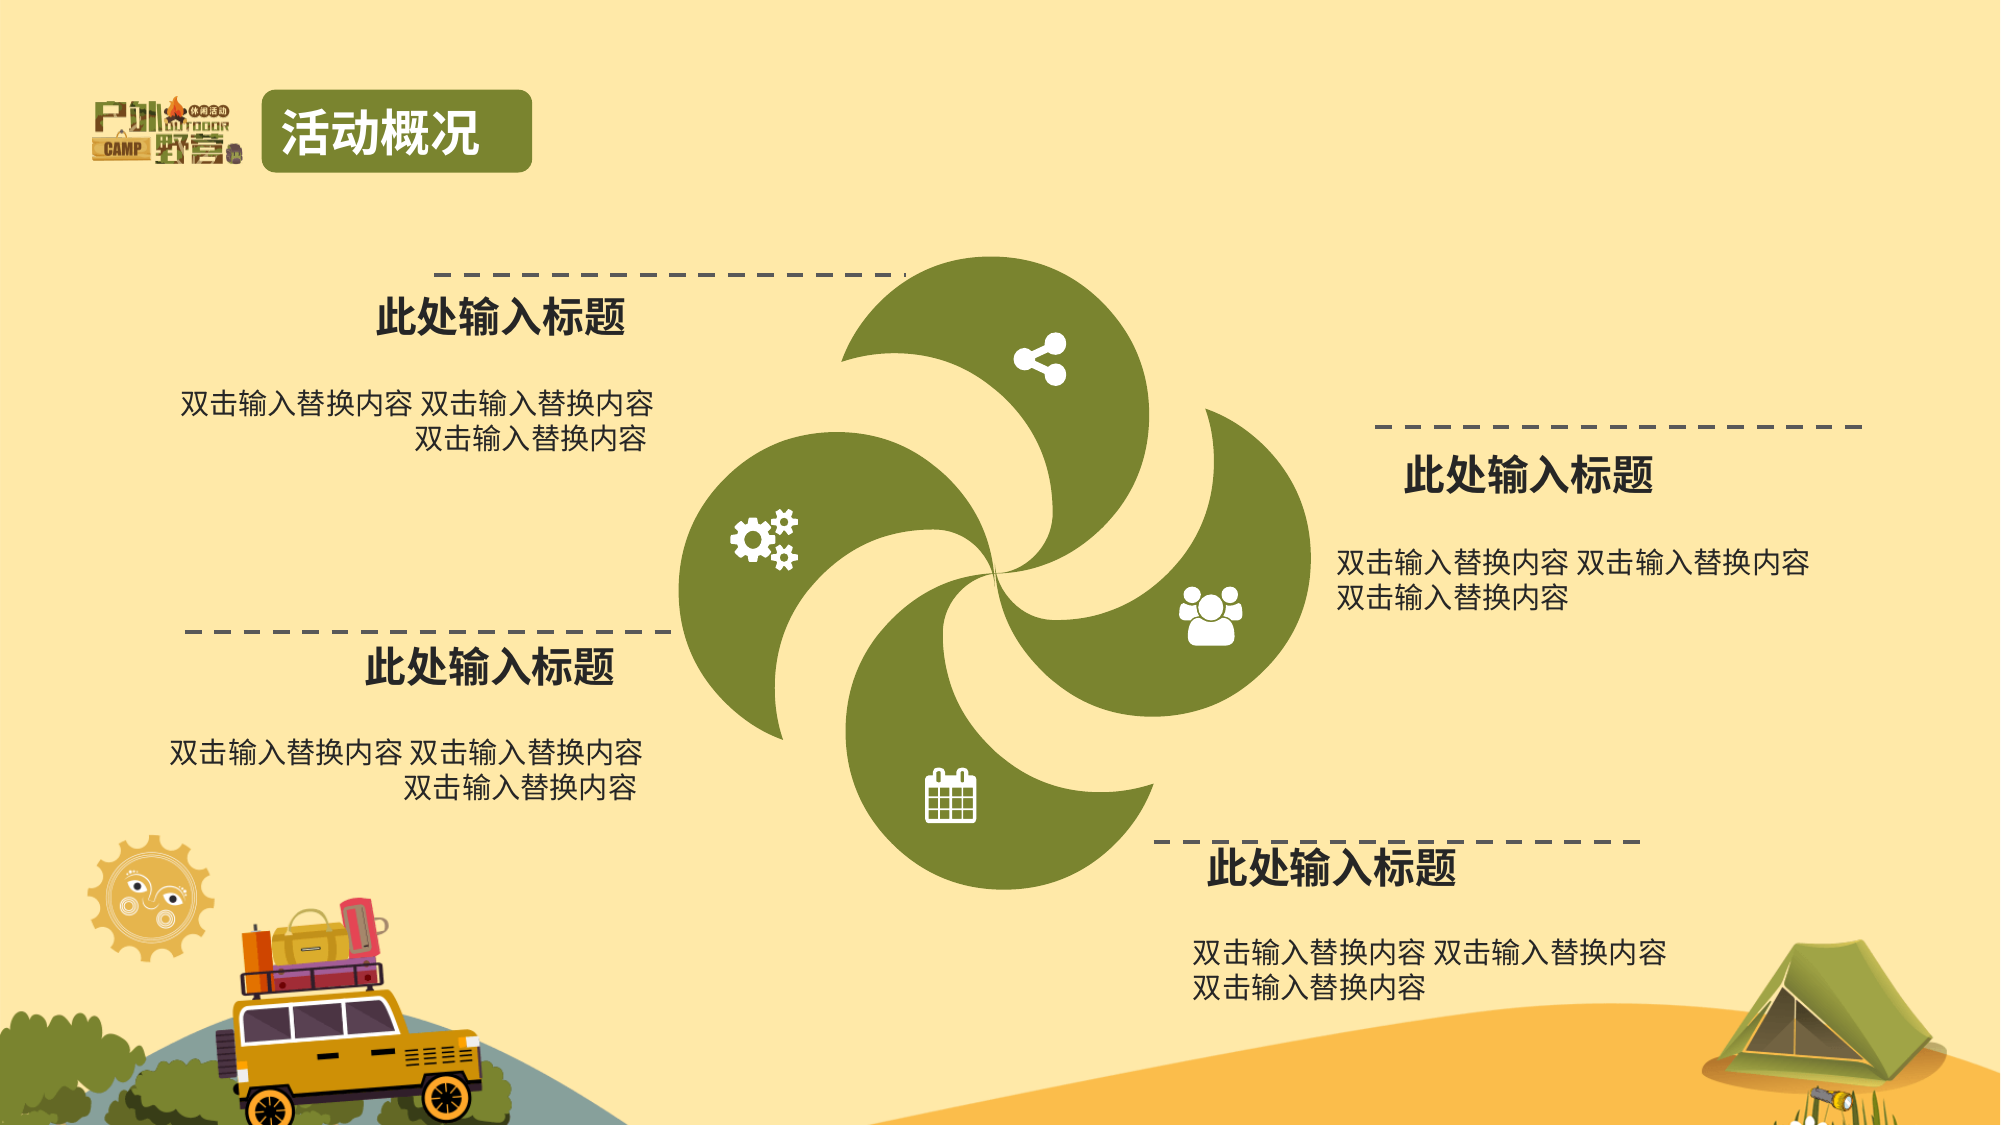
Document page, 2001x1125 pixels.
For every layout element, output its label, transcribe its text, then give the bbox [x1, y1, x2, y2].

text_box [730, 509, 798, 571]
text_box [144, 640, 645, 806]
text_box [1013, 332, 1067, 386]
text_box 活动概况 [261, 89, 533, 173]
text_box [841, 256, 1150, 574]
text_box [845, 572, 1154, 890]
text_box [1192, 841, 1693, 1005]
text_box [995, 408, 1311, 717]
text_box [1336, 448, 1837, 615]
text_box [925, 767, 977, 824]
picture [0, 0, 2001, 1125]
text_box [678, 432, 994, 740]
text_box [154, 290, 655, 456]
text_box [1179, 586, 1243, 646]
